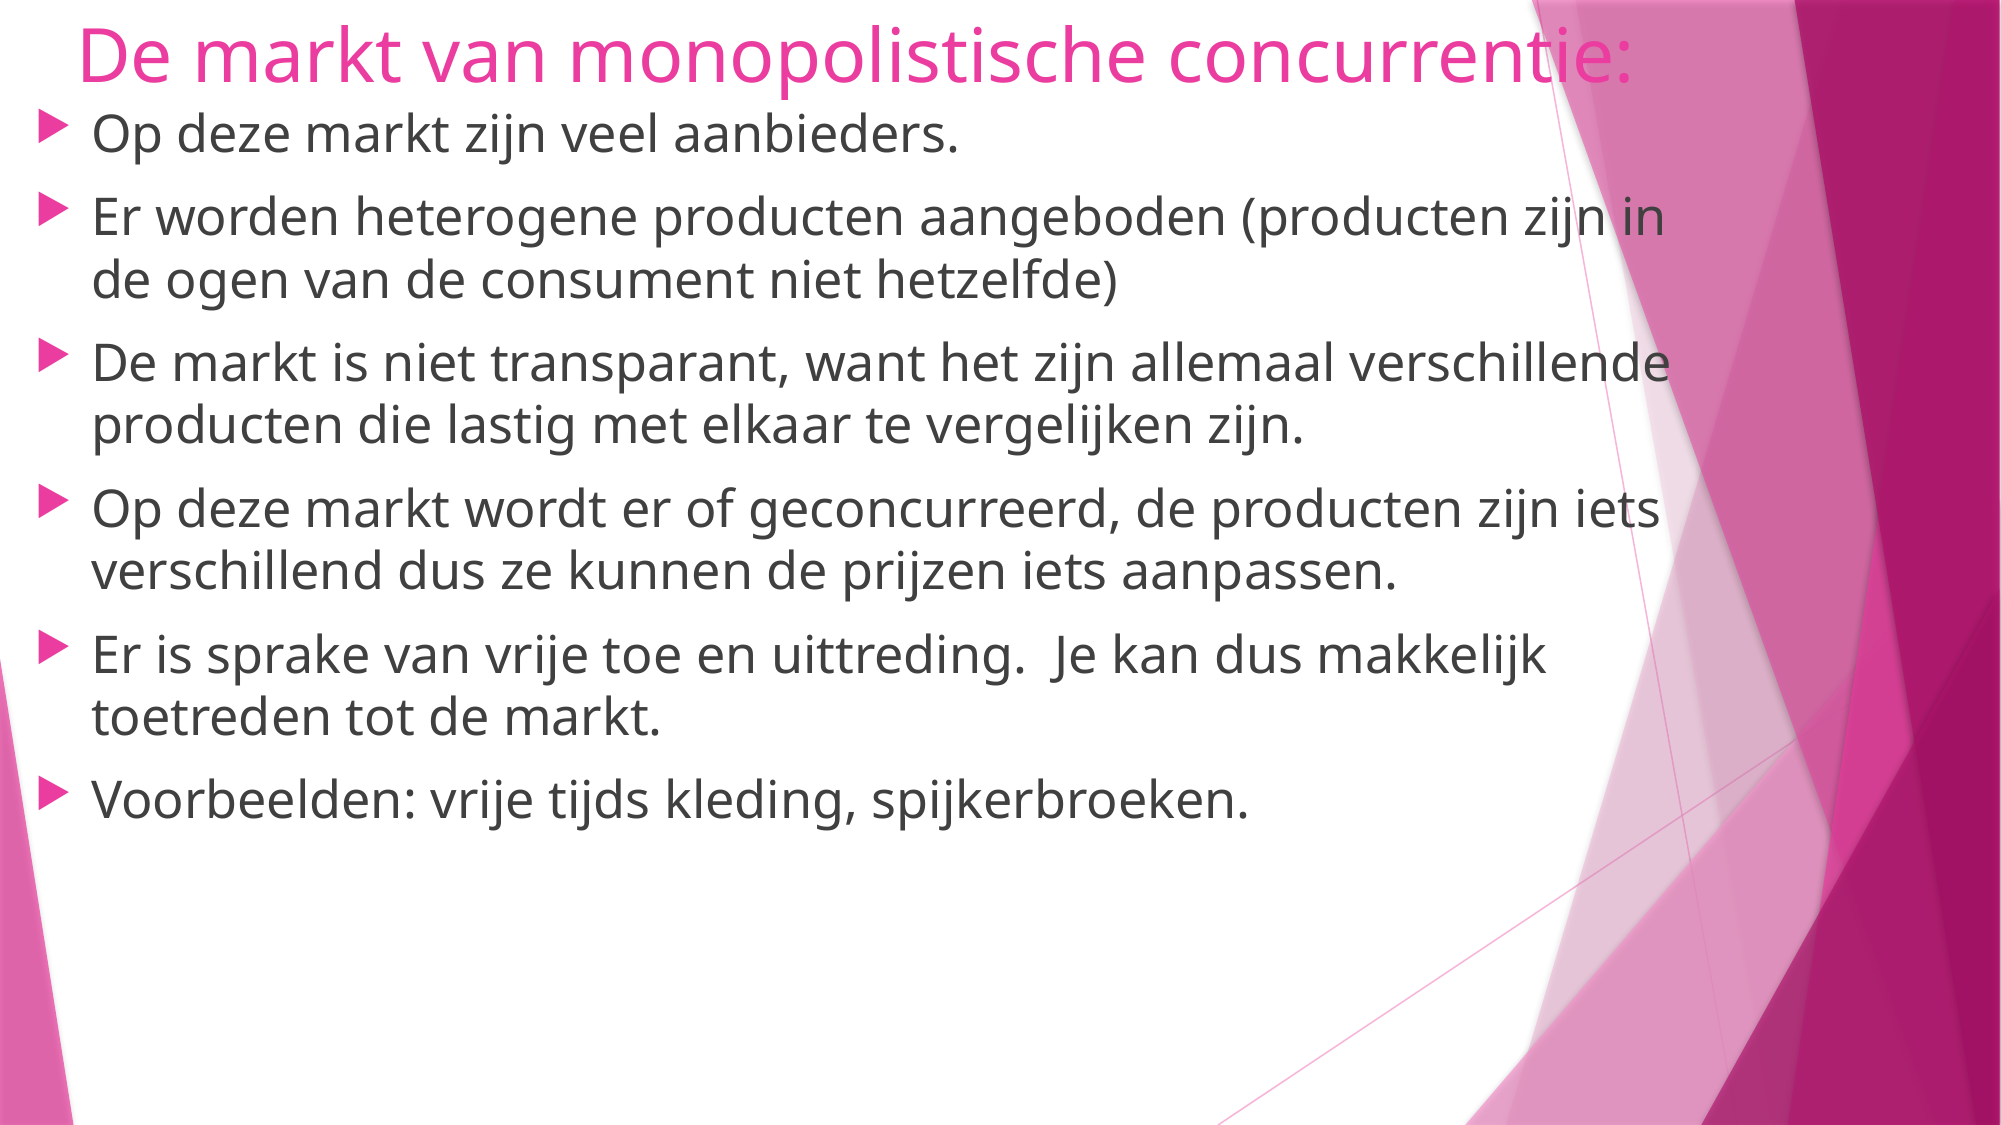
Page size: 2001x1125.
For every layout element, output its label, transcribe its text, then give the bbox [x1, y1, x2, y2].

list Op deze markt zijn veel aanbieders. Er worden heterogene producten aangeboden (producten zijn in de ogen van de consument niet hetzelfde) De markt is niet transparant, want het zijn allemaal verschillende producten die lastig met elkaar te vergelijken zijn. Op deze markt wordt er of geconcurreerd, de producten zijn iets verschillend dus ze kunnen de prijzen iets aanpassen. Er is sprake van vrije toe en uittreding. Je kan dus makkelijk toetreden tot de markt. Voorbeelden: vrije tijds kleding, spijkerbroeken. [19, 92, 1747, 992]
title De markt van monopolistische concurrentie: [61, 0, 1716, 92]
